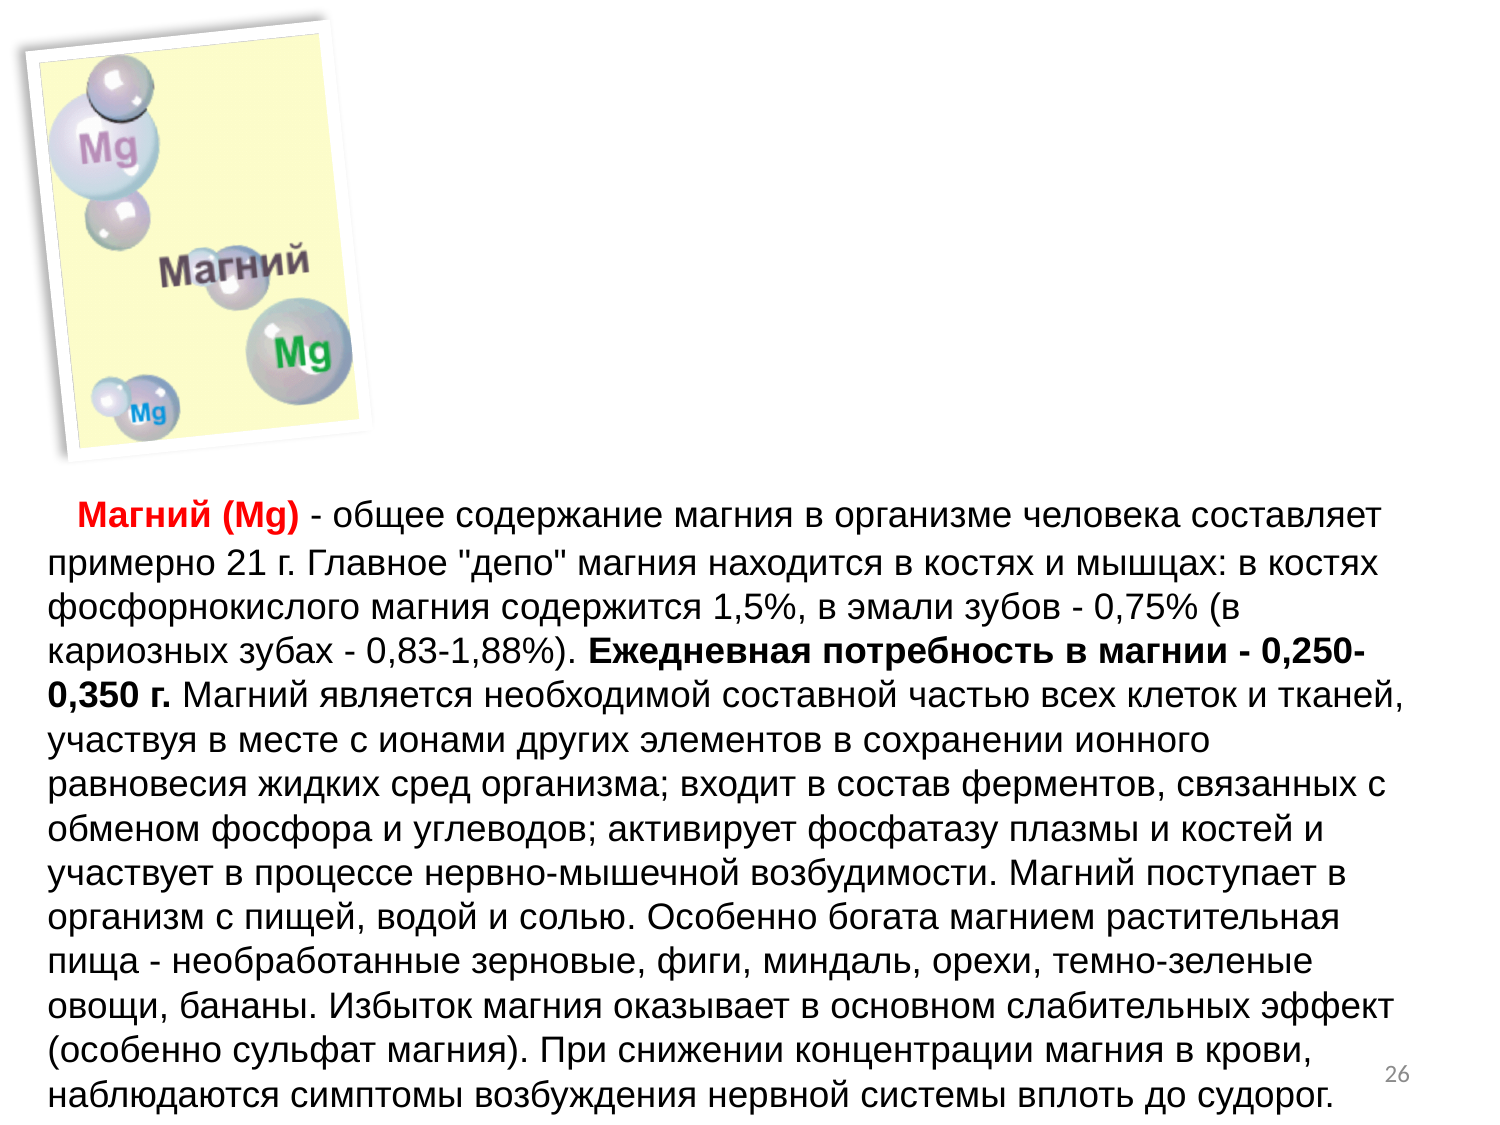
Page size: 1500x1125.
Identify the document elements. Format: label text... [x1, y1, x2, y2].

list Магний (Mg) - общее содержание магния в организме человека составляет примерно 21 г. Главное "депо" магния находится в костях и мышцах: в костях фосфорнокислого магния содержится 1,5%, в эмали зубов - 0,75% (в кариозных зубах - 0,83-1,88%). Ежедневная потребность в магнии - 0,250-0,350 г. Магний является необходимой составной частью всех клеток и тканей, участвуя в месте с ионами других элементов в сохранении ионного равновесия жидких сред организма; входит в состав ферментов, связанных с обменом фосфора и углеводов; активирует фосфатазу плазмы и костей и участвует в процессе нервно-мышечной возбудимости. Магний поступает в организм с пищей, водой и солью. Особенно богата магнием растительная пища - необработанные зерновые, фиги, миндаль, орехи, темно-зеленые овощи, бананы. Избыток магния оказывает в основном слабительных эффект (особенно сульфат магния). При снижении концентрации магния в крови, наблюдаются симптомы возбуждения нервной системы вплоть до судорог. Уменьшение магния в организме приводит к увеличению содержания кальция. [0, 468, 1430, 1125]
picture [41, 35, 359, 448]
